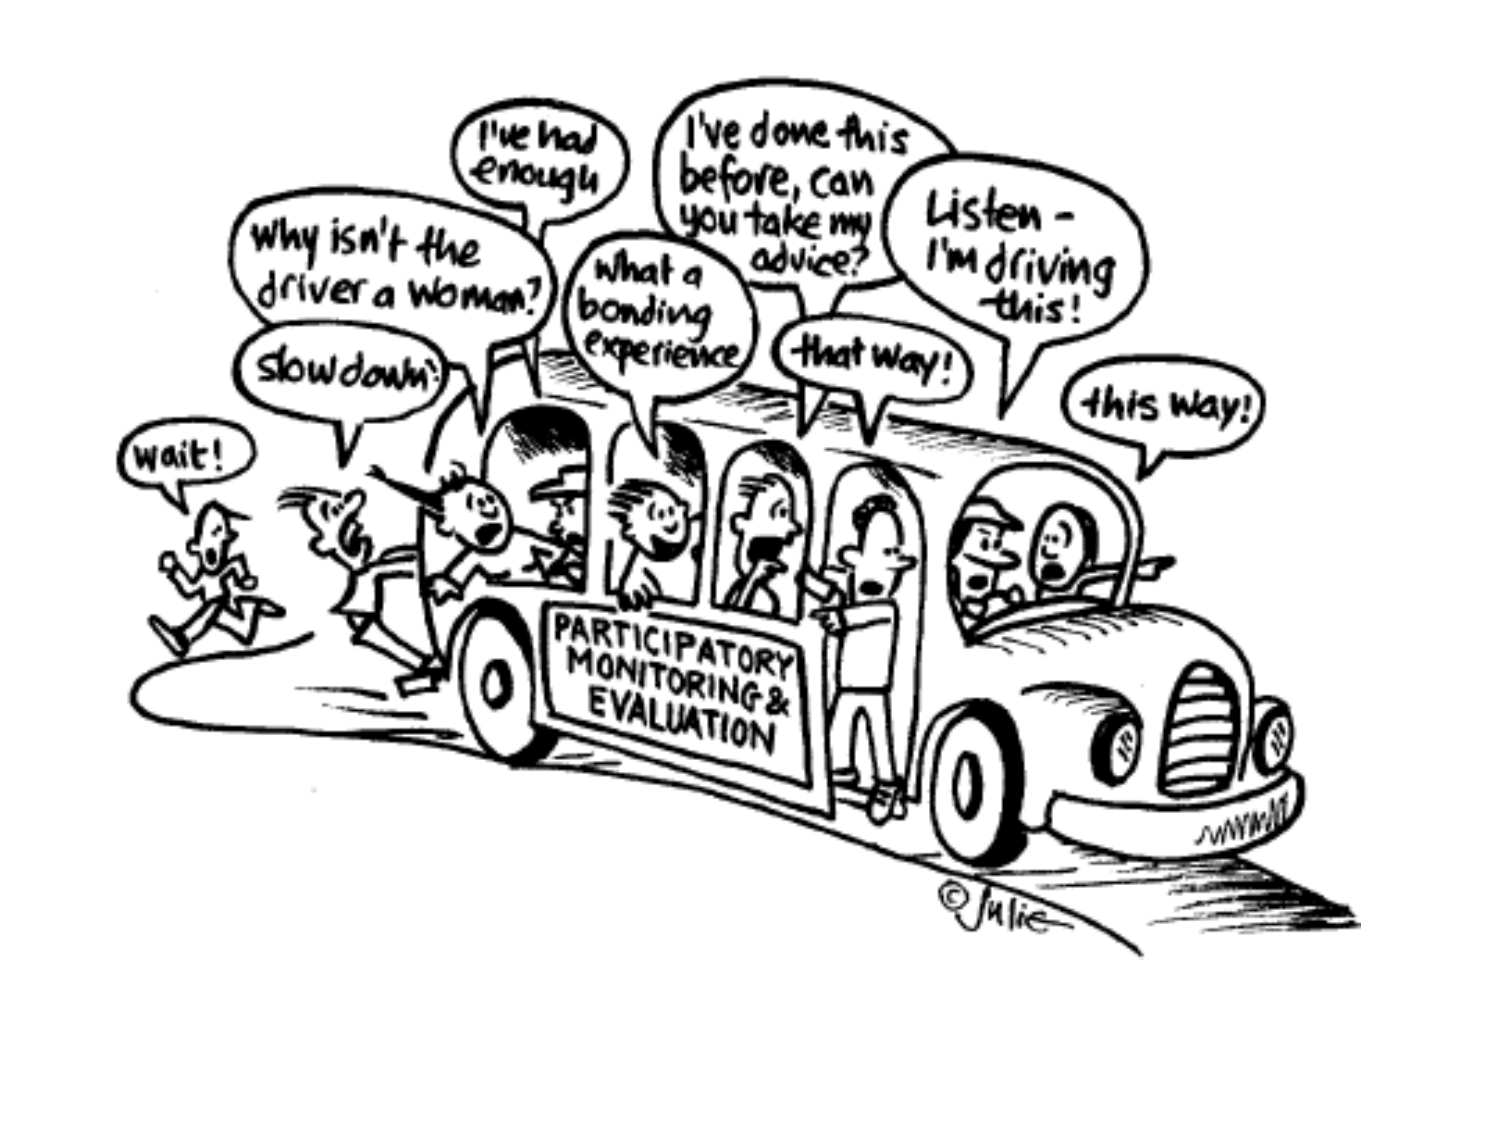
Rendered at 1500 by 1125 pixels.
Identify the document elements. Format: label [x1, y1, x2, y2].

picture [112, 74, 1361, 960]
